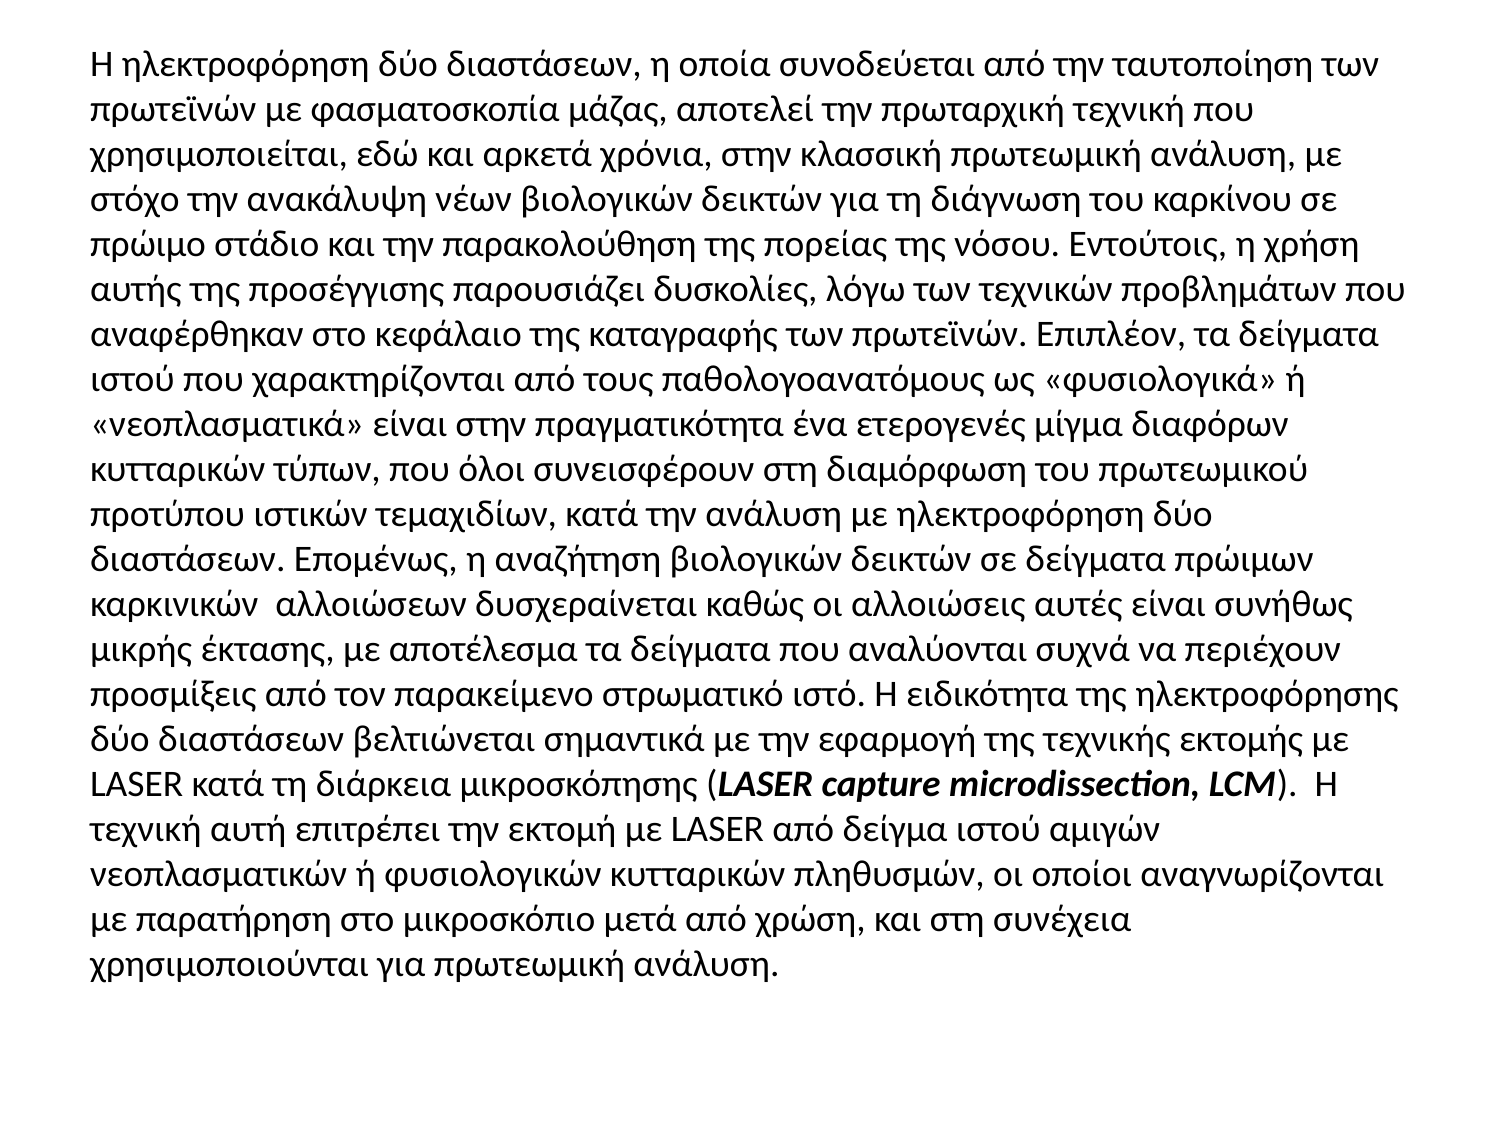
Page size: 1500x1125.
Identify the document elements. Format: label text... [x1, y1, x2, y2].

list Η ηλεκτροφόρηση δύο διαστάσεων, η οποία συνοδεύεται από την ταυτοποίηση των πρωτεϊνών με φασματοσκοπία μάζας, αποτελεί την πρωταρχική τεχνική που χρησιμοποιείται, εδώ και αρκετά χρόνια, στην κλασσική πρωτεωμική ανάλυση, με στόχο την ανακάλυψη νέων βιολογικών δεικτών για τη διάγνωση του καρκίνου σε πρώιμο στάδιο και την παρακολούθηση της πορείας της νόσου. Εντούτοις, η χρήση αυτής της προσέγγισης παρουσιάζει δυσκολίες, λόγω των τεχνικών προβλημάτων που αναφέρθηκαν στο κεφάλαιο της καταγραφής των πρωτεϊνών. Επιπλέον, τα δείγματα ιστού που χαρακτηρίζονται από τους παθολογοανατόμους ως «φυσιολογικά» ή «νεοπλασματικά» είναι στην πραγματικότητα ένα ετερογενές μίγμα διαφόρων κυτταρικών τύπων, που όλοι συνεισφέρουν στη διαμόρφωση του πρωτεωμικού προτύπου ιστικών τεμαχιδίων, κατά την ανάλυση με ηλεκτροφόρηση δύο διαστάσεων. Επομένως, η αναζήτηση βιολογικών δεικτών σε δείγματα πρώιμων καρκινικών αλλοιώσεων δυσχεραίνεται καθώς οι αλλοιώσεις αυτές είναι συνήθως μικρής έκτασης, με αποτέλεσμα τα δείγματα που αναλύονται συχνά να περιέχουν προσμίξεις από τον παρακείμενο στρωματικό ιστό. Η ειδικότητα της ηλεκτροφόρησης δύο διαστάσεων βελτιώνεται σημαντικά με την εφαρμογή της τεχνικής εκτομής με LASER κατά τη διάρκεια μικροσκόπησης (LASER capture microdissection, LCM). Η τεχνική αυτή επιτρέπει την εκτομή με LASER από δείγμα ιστού αμιγών νεοπλασματικών ή φυσιολογικών κυτταρικών πληθυσμών, οι οποίοι αναγνωρίζονται με παρατήρηση στο μικροσκόπιο μετά από χρώση, και στη συνέχεια χρησιμοποιούνται για πρωτεωμική ανάλυση. [75, 30, 1425, 1005]
